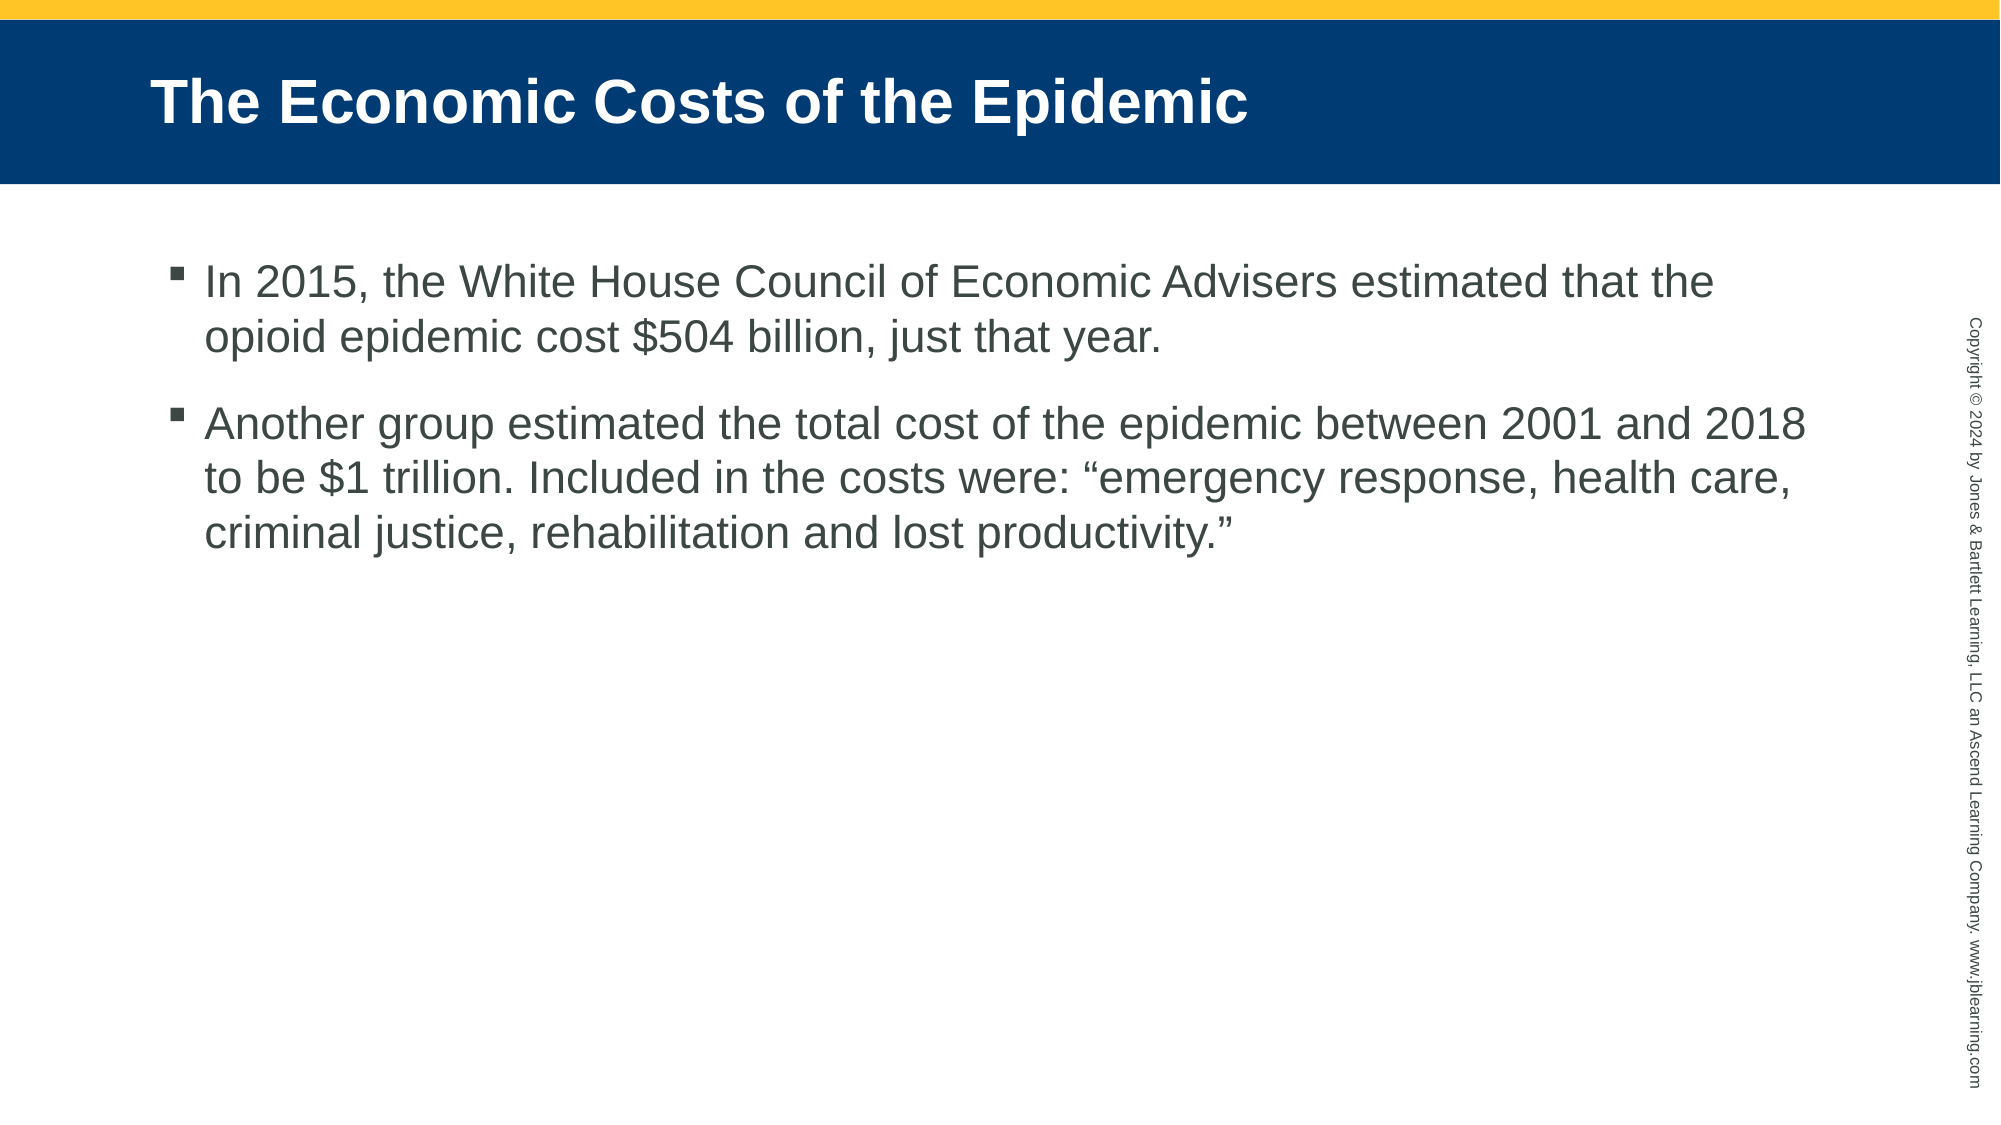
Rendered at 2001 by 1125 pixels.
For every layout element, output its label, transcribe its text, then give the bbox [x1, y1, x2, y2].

list In 2015, the White House Council of Economic Advisers estimated that the opioid epidemic cost $504 billion, just that year. Another group estimated the total cost of the epidemic between 2001 and 2018 to be $1 trillion. Included in the costs were: “emergency response, health care, criminal justice, rehabilitation and lost productivity.” [151, 244, 1840, 1016]
title The Economic Costs of the Epidemic [0, 19, 2000, 185]
